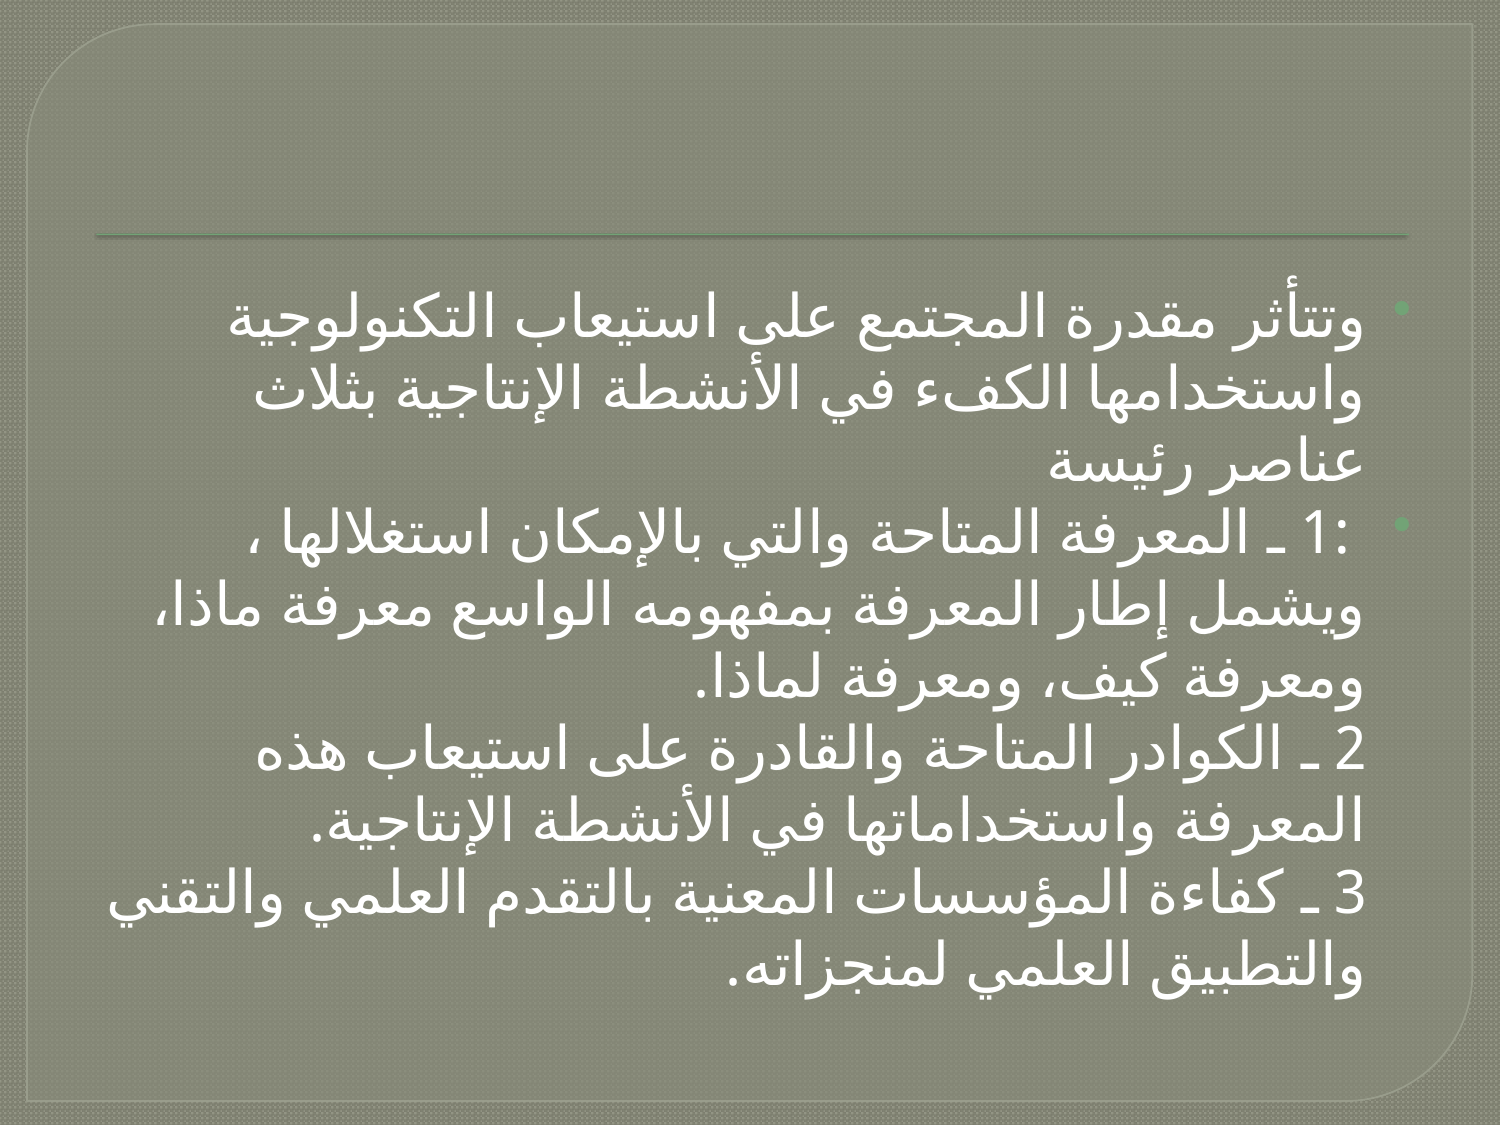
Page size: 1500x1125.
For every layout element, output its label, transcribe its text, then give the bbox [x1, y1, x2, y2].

list وتتأثر مقدرة المجتمع على استيعاب التكنولوجية واستخدامها الكفء في الأنشطة الإنتاجية بثلاث عناصر رئيسة :1 ـ المعرفة المتاحة والتي بالإمكان استغلالها ، ويشمل إطار المعرفة بمفهومه الواسع معرفة ماذا، ومعرفة كيف، ومعرفة لماذا. 2 ـ الكوادر المتاحة والقادرة على استيعاب هذه المعرفة واستخداماتها في الأنشطة الإنتاجية. 3 ـ كفاءة المؤسسات المعنية بالتقدم العلمي والتقني والتطبيق العلمي لمنجزاته. [75, 270, 1425, 1013]
